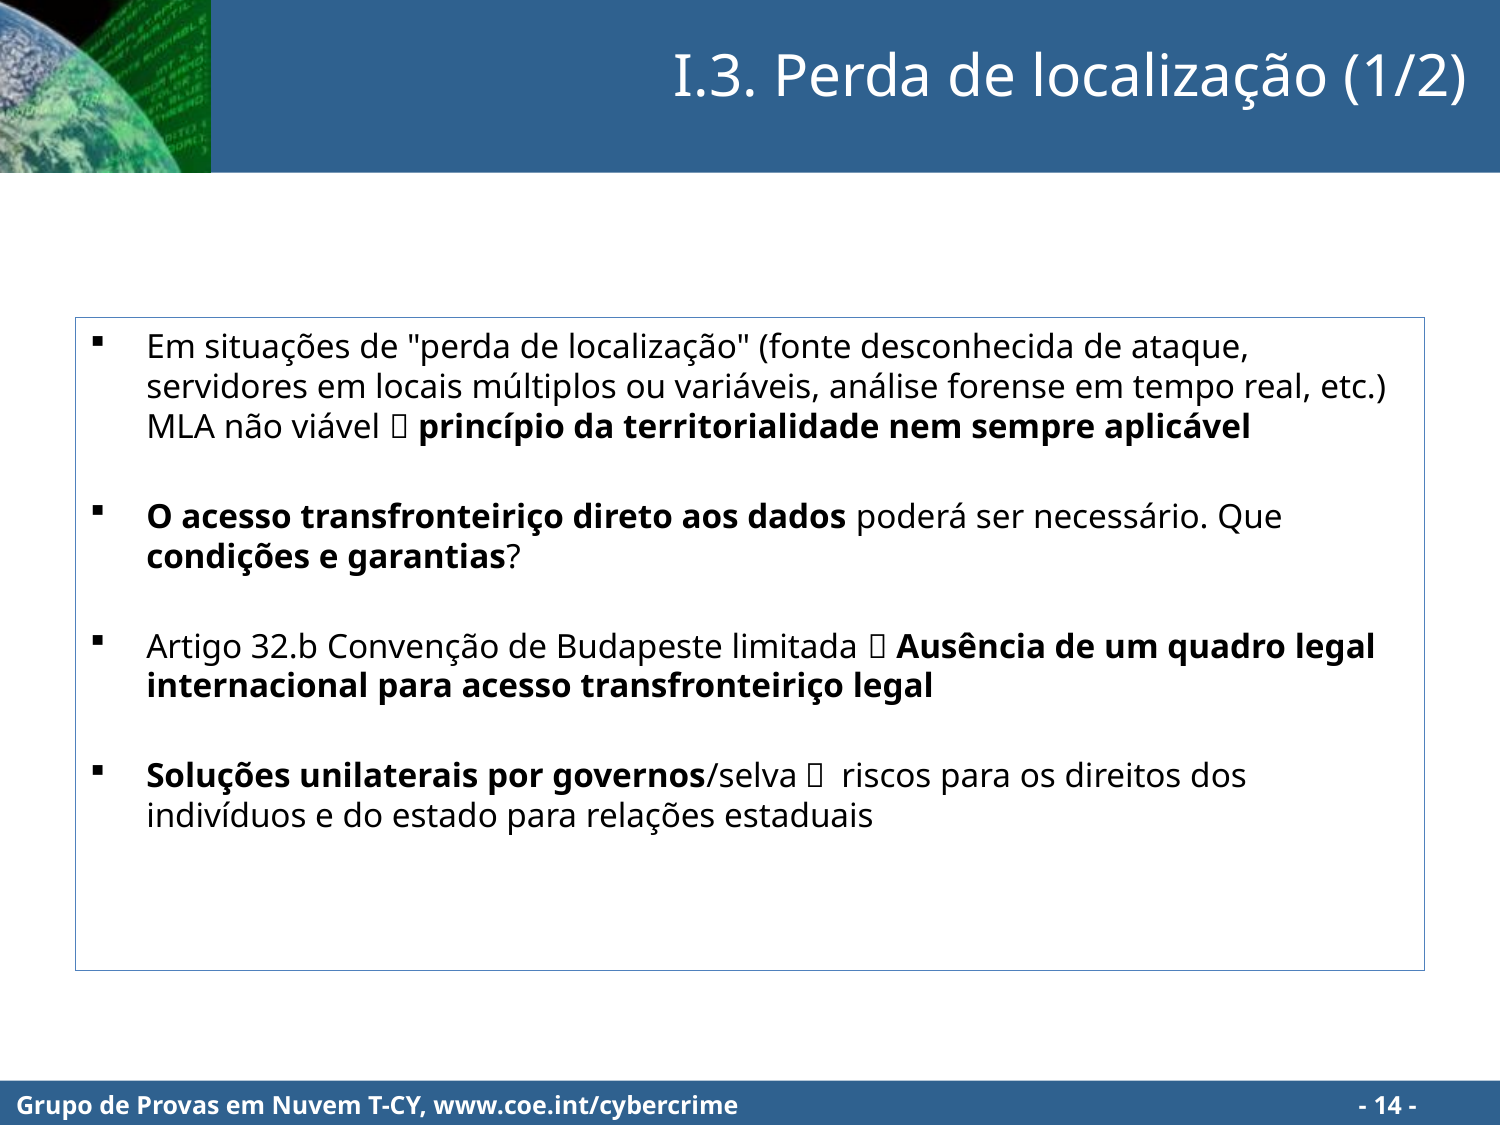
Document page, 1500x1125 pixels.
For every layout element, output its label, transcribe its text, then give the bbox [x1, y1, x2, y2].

picture [0, 0, 212, 173]
text_box [214, 0, 1500, 175]
list Em situações de "perda de localização" (fonte desconhecida de ataque, servidores em locais múltiplos ou variáveis, análise forense em tempo real, etc.) MLA não viável  princípio da territorialidade nem sempre aplicável O acesso transfronteiriço direto aos dados poderá ser necessário. Que condições e garantias? Artigo 32.b Convenção de Budapeste limitada  Ausência de um quadro legal internacional para acesso transfronteiriço legal Soluções unilaterais por governos/selva  riscos para os direitos dos indivíduos e do estado para relações estaduais [75, 317, 1425, 971]
text_box I.3. Perda de localização (1/2) [230, 31, 1483, 116]
text_box Grupo de Provas em Nuvem T-CY, www.coe.int/cybercrime - 14 - [1, 1082, 1500, 1125]
text_box [0, 1079, 1500, 1125]
